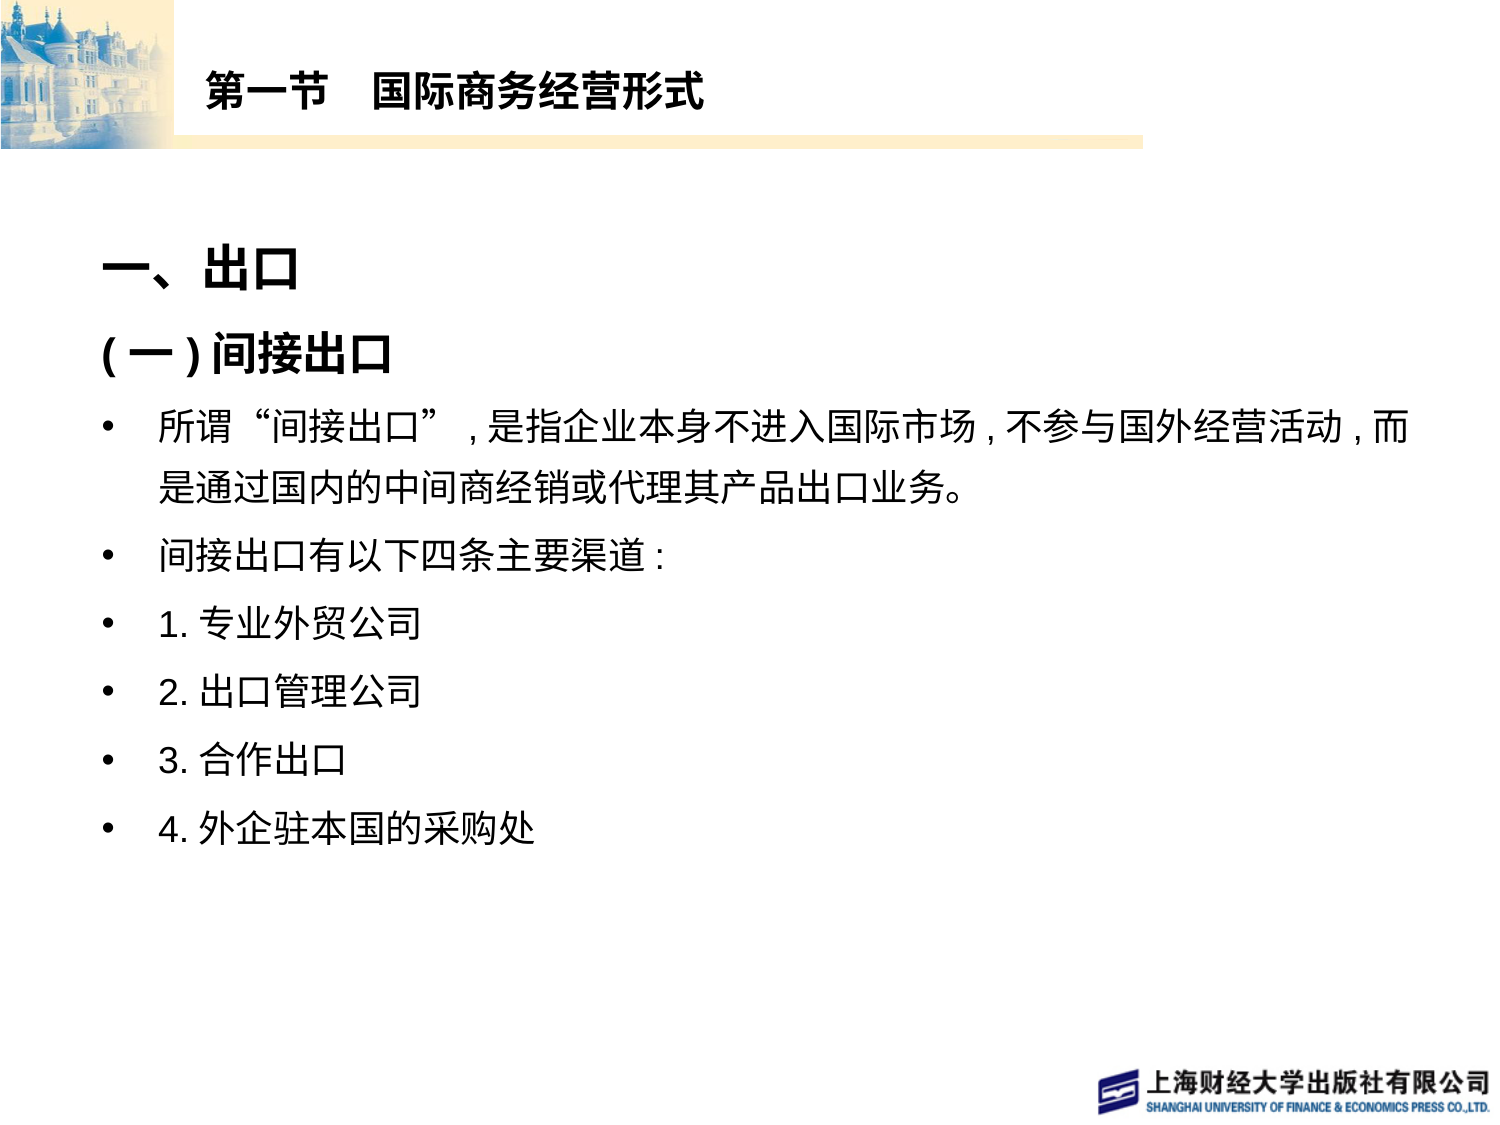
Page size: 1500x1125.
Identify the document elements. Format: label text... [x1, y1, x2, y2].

title 第一节 国际商务经营形式 [189, 36, 1262, 143]
picture [0, 0, 1143, 149]
list 一、出口 (一)间接出口 所谓“间接出口”,是指企业本身不进入国际市场,不参与国外经营活动,而是通过国内的中间商经销或代理其产品出口业务。 间接出口有以下四条主要渠道: 1.专业外贸公司 2.出口管理公司 3.合作出口 4.外企驻本国的采购处 [86, 207, 1425, 1071]
picture [1097, 1065, 1494, 1120]
